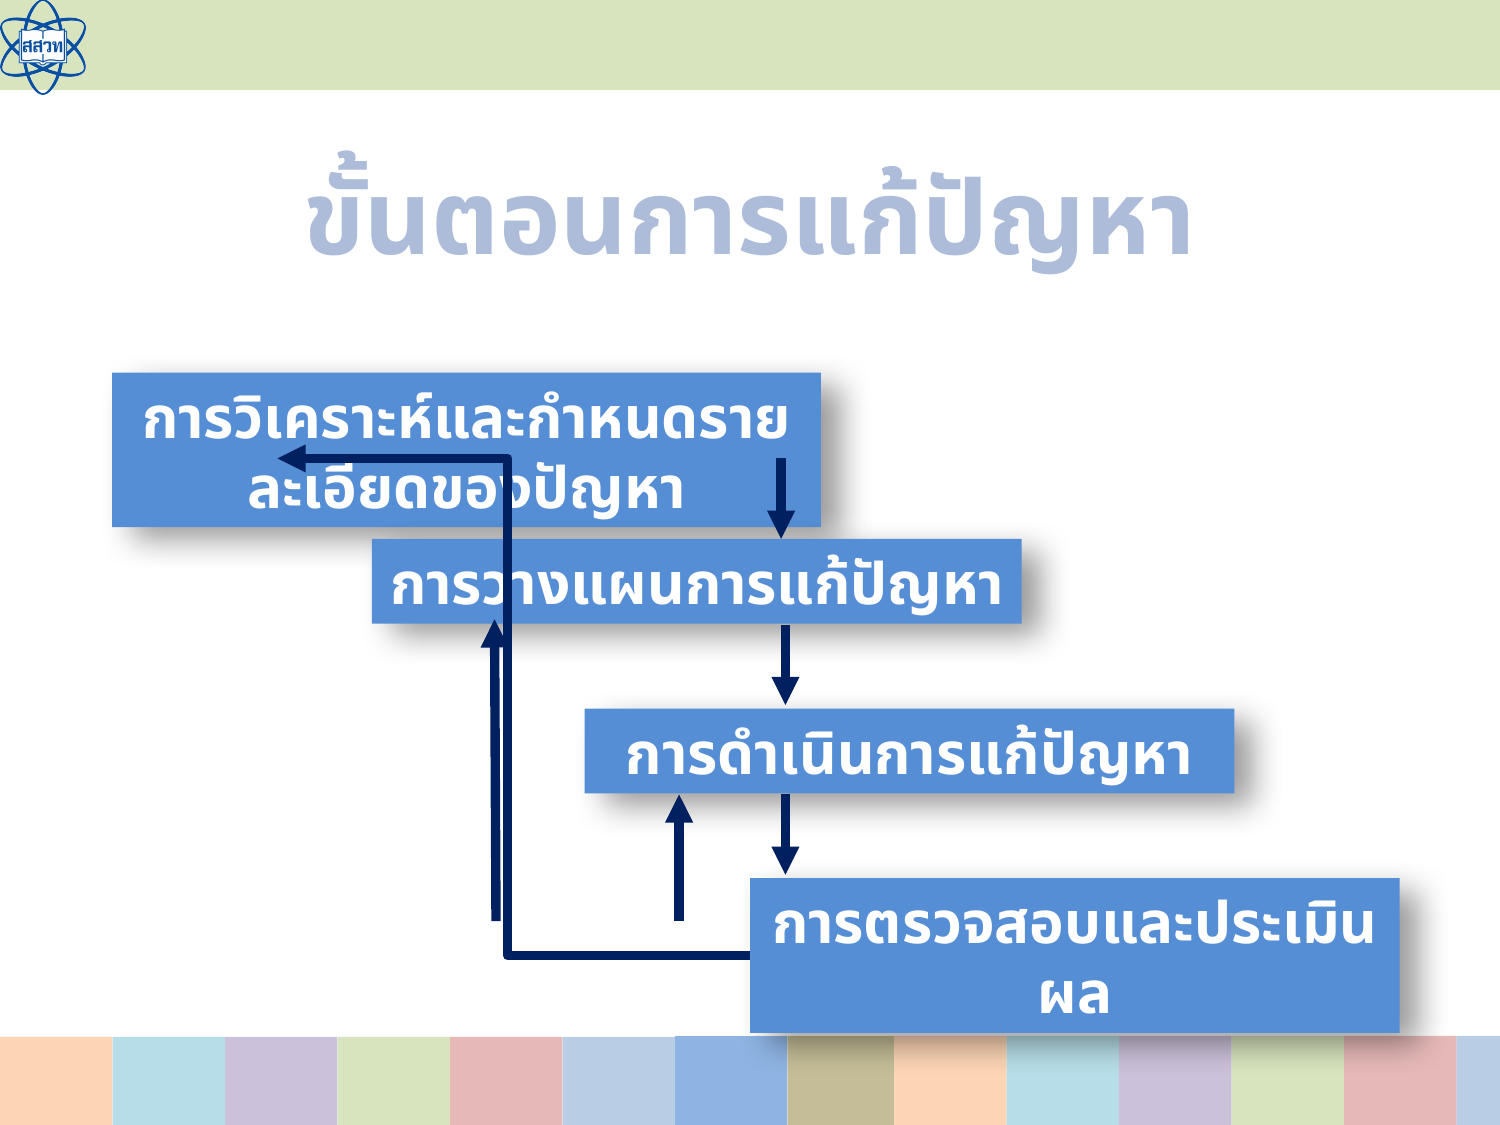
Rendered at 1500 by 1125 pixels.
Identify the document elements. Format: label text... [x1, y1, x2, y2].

title ขั้นตอนการแก้ปัญหา [112, 42, 1388, 284]
picture [0, 0, 86, 95]
text_box การดำเนินการแก้ปัญหา [755, 708, 1235, 794]
text_box การวางแผนการแก้ปัญหา [755, 538, 1022, 624]
text_box การตรวจสอบและประเมินผล [750, 878, 1400, 1033]
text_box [277, 458, 751, 922]
text_box การวิเคราะห์และกำหนดรายละเอียดของปัญหา [112, 372, 821, 528]
